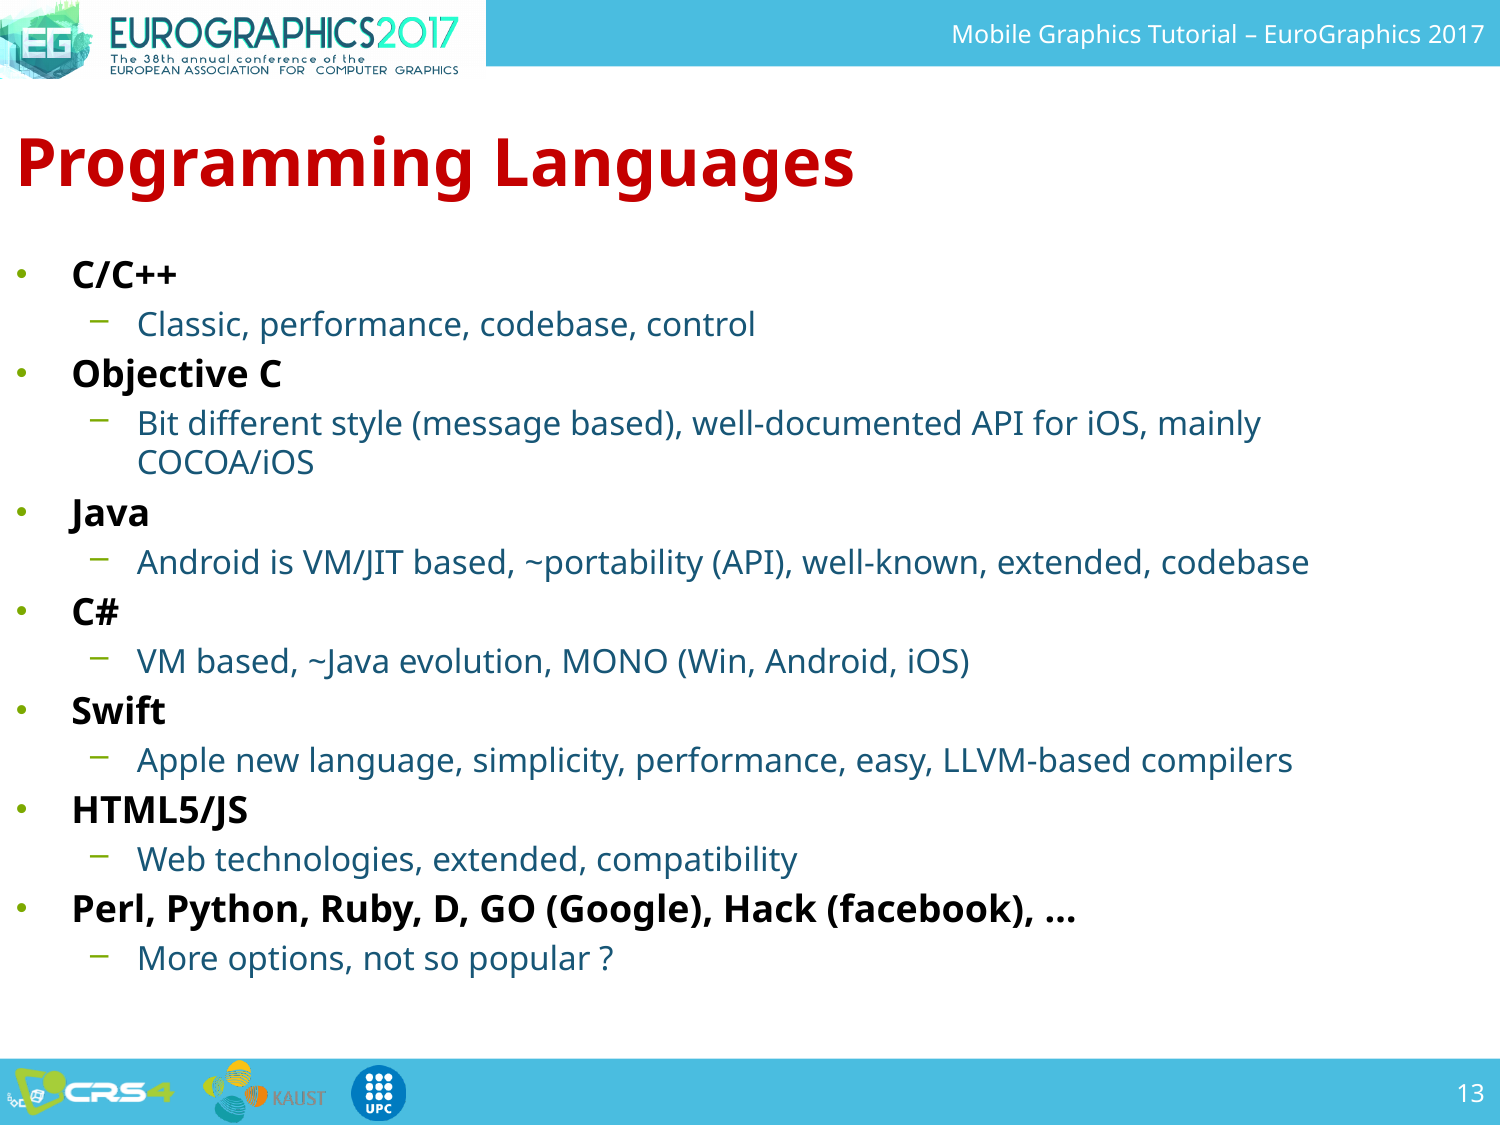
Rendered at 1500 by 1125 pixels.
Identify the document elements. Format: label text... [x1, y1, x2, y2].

title Programming Languages [0, 77, 1442, 241]
picture [1, 1064, 180, 1119]
picture [0, 0, 486, 77]
slide_number 13 [1187, 1070, 1500, 1109]
list C/C++ Classic, performance, codebase, control Objective C Bit different style (message based), well-documented API for iOS, mainly COCOA/iOS Java Android is VM/JIT based, ~portability (API), well-known, extended, codebase C# VM based, ~Java evolution, MONO (Win, Android, iOS) Swift Apple new language, simplicity, performance, easy, LLVM-based compilers HTML5/JS Web technologies, extended, compatibility Perl, Python, Ruby, D, GO (Google), Hack (facebook), … More options, not so popular ? [0, 243, 1419, 1047]
picture [351, 1065, 406, 1121]
picture [203, 1060, 326, 1123]
